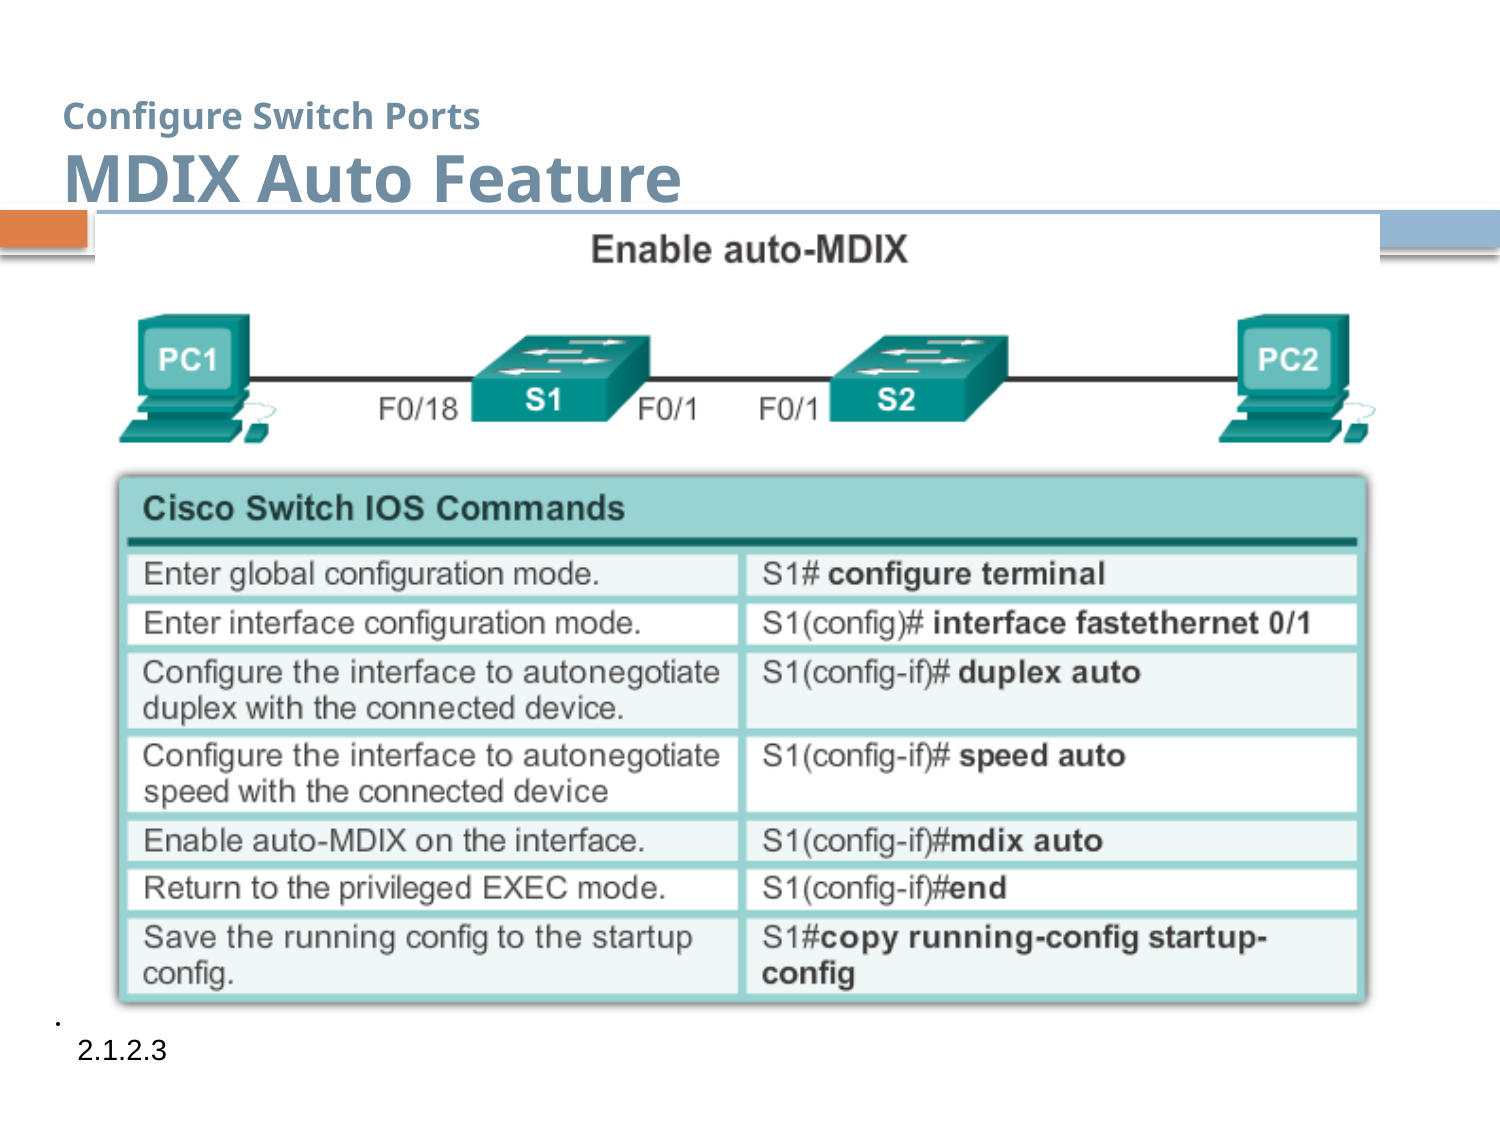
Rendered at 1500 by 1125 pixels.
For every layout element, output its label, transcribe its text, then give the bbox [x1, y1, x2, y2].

title Configure Switch Ports MDIX Auto Feature [47, 85, 1384, 224]
picture [94, 214, 1380, 1025]
